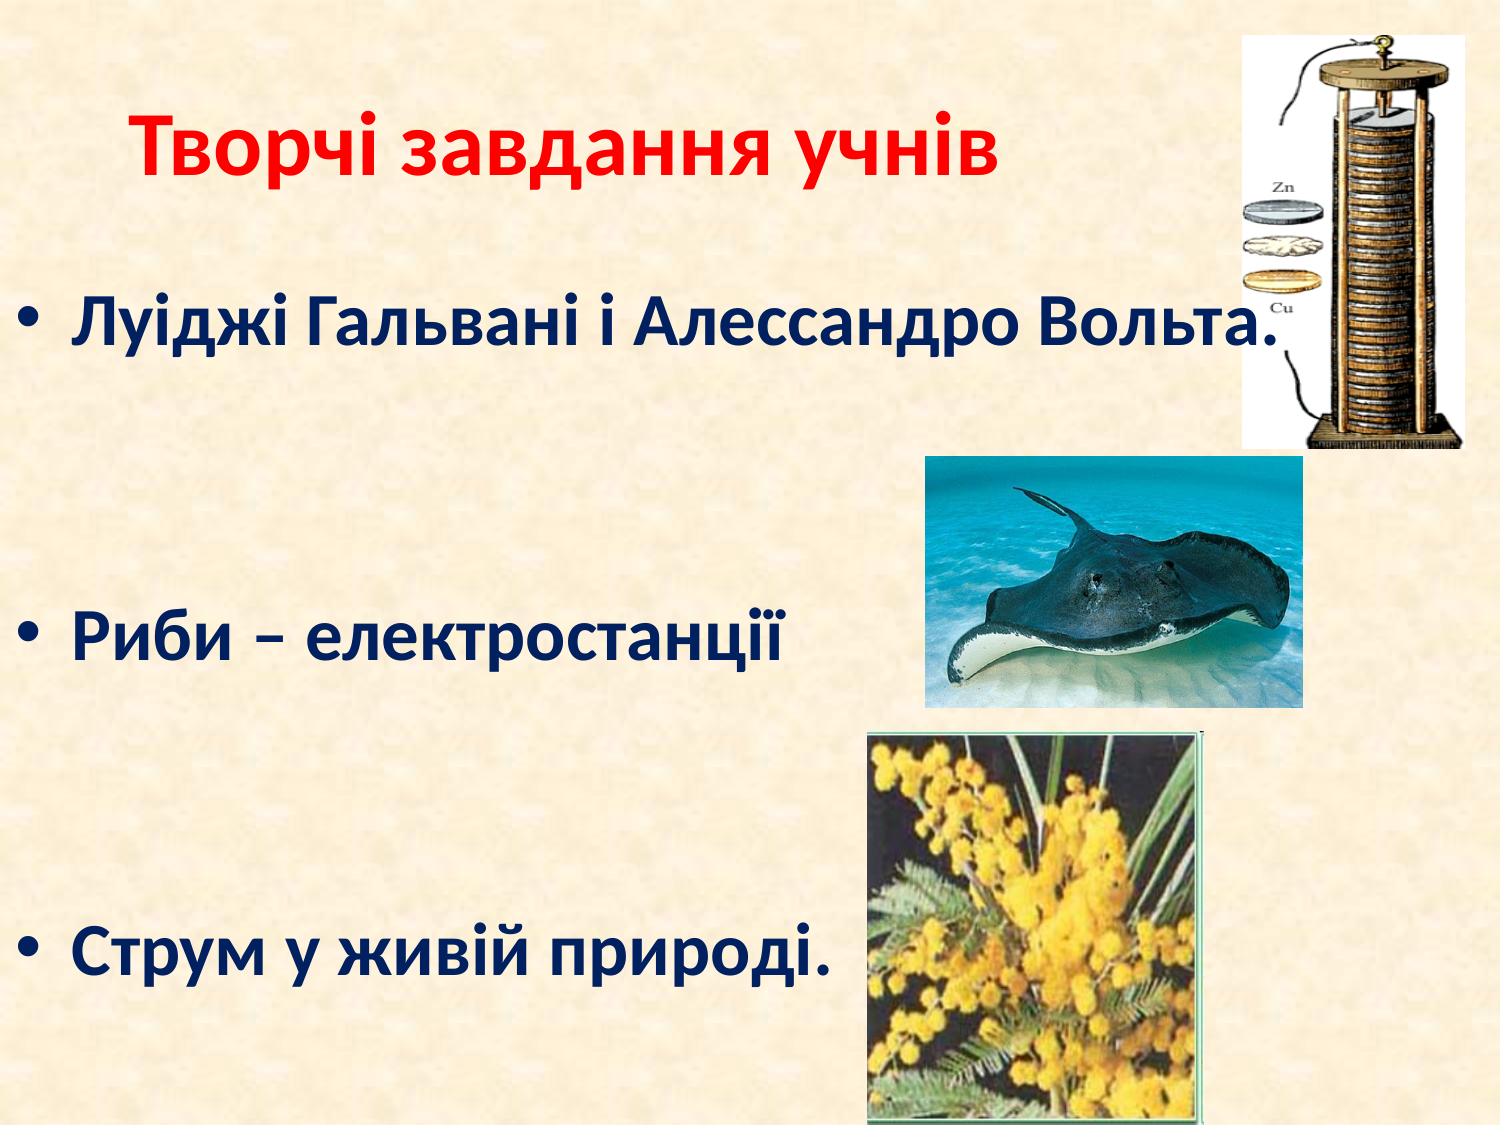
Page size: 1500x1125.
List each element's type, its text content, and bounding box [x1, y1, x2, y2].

list Луіджі Гальвані і Алессандро Вольта. Риби – електростанції Струм у живій природі. [0, 262, 1425, 1005]
picture [0, 0, 1500, 1125]
title Творчі завдання учнів [75, 45, 1055, 233]
picture [1078, 521, 1088, 531]
picture [925, 456, 1303, 709]
